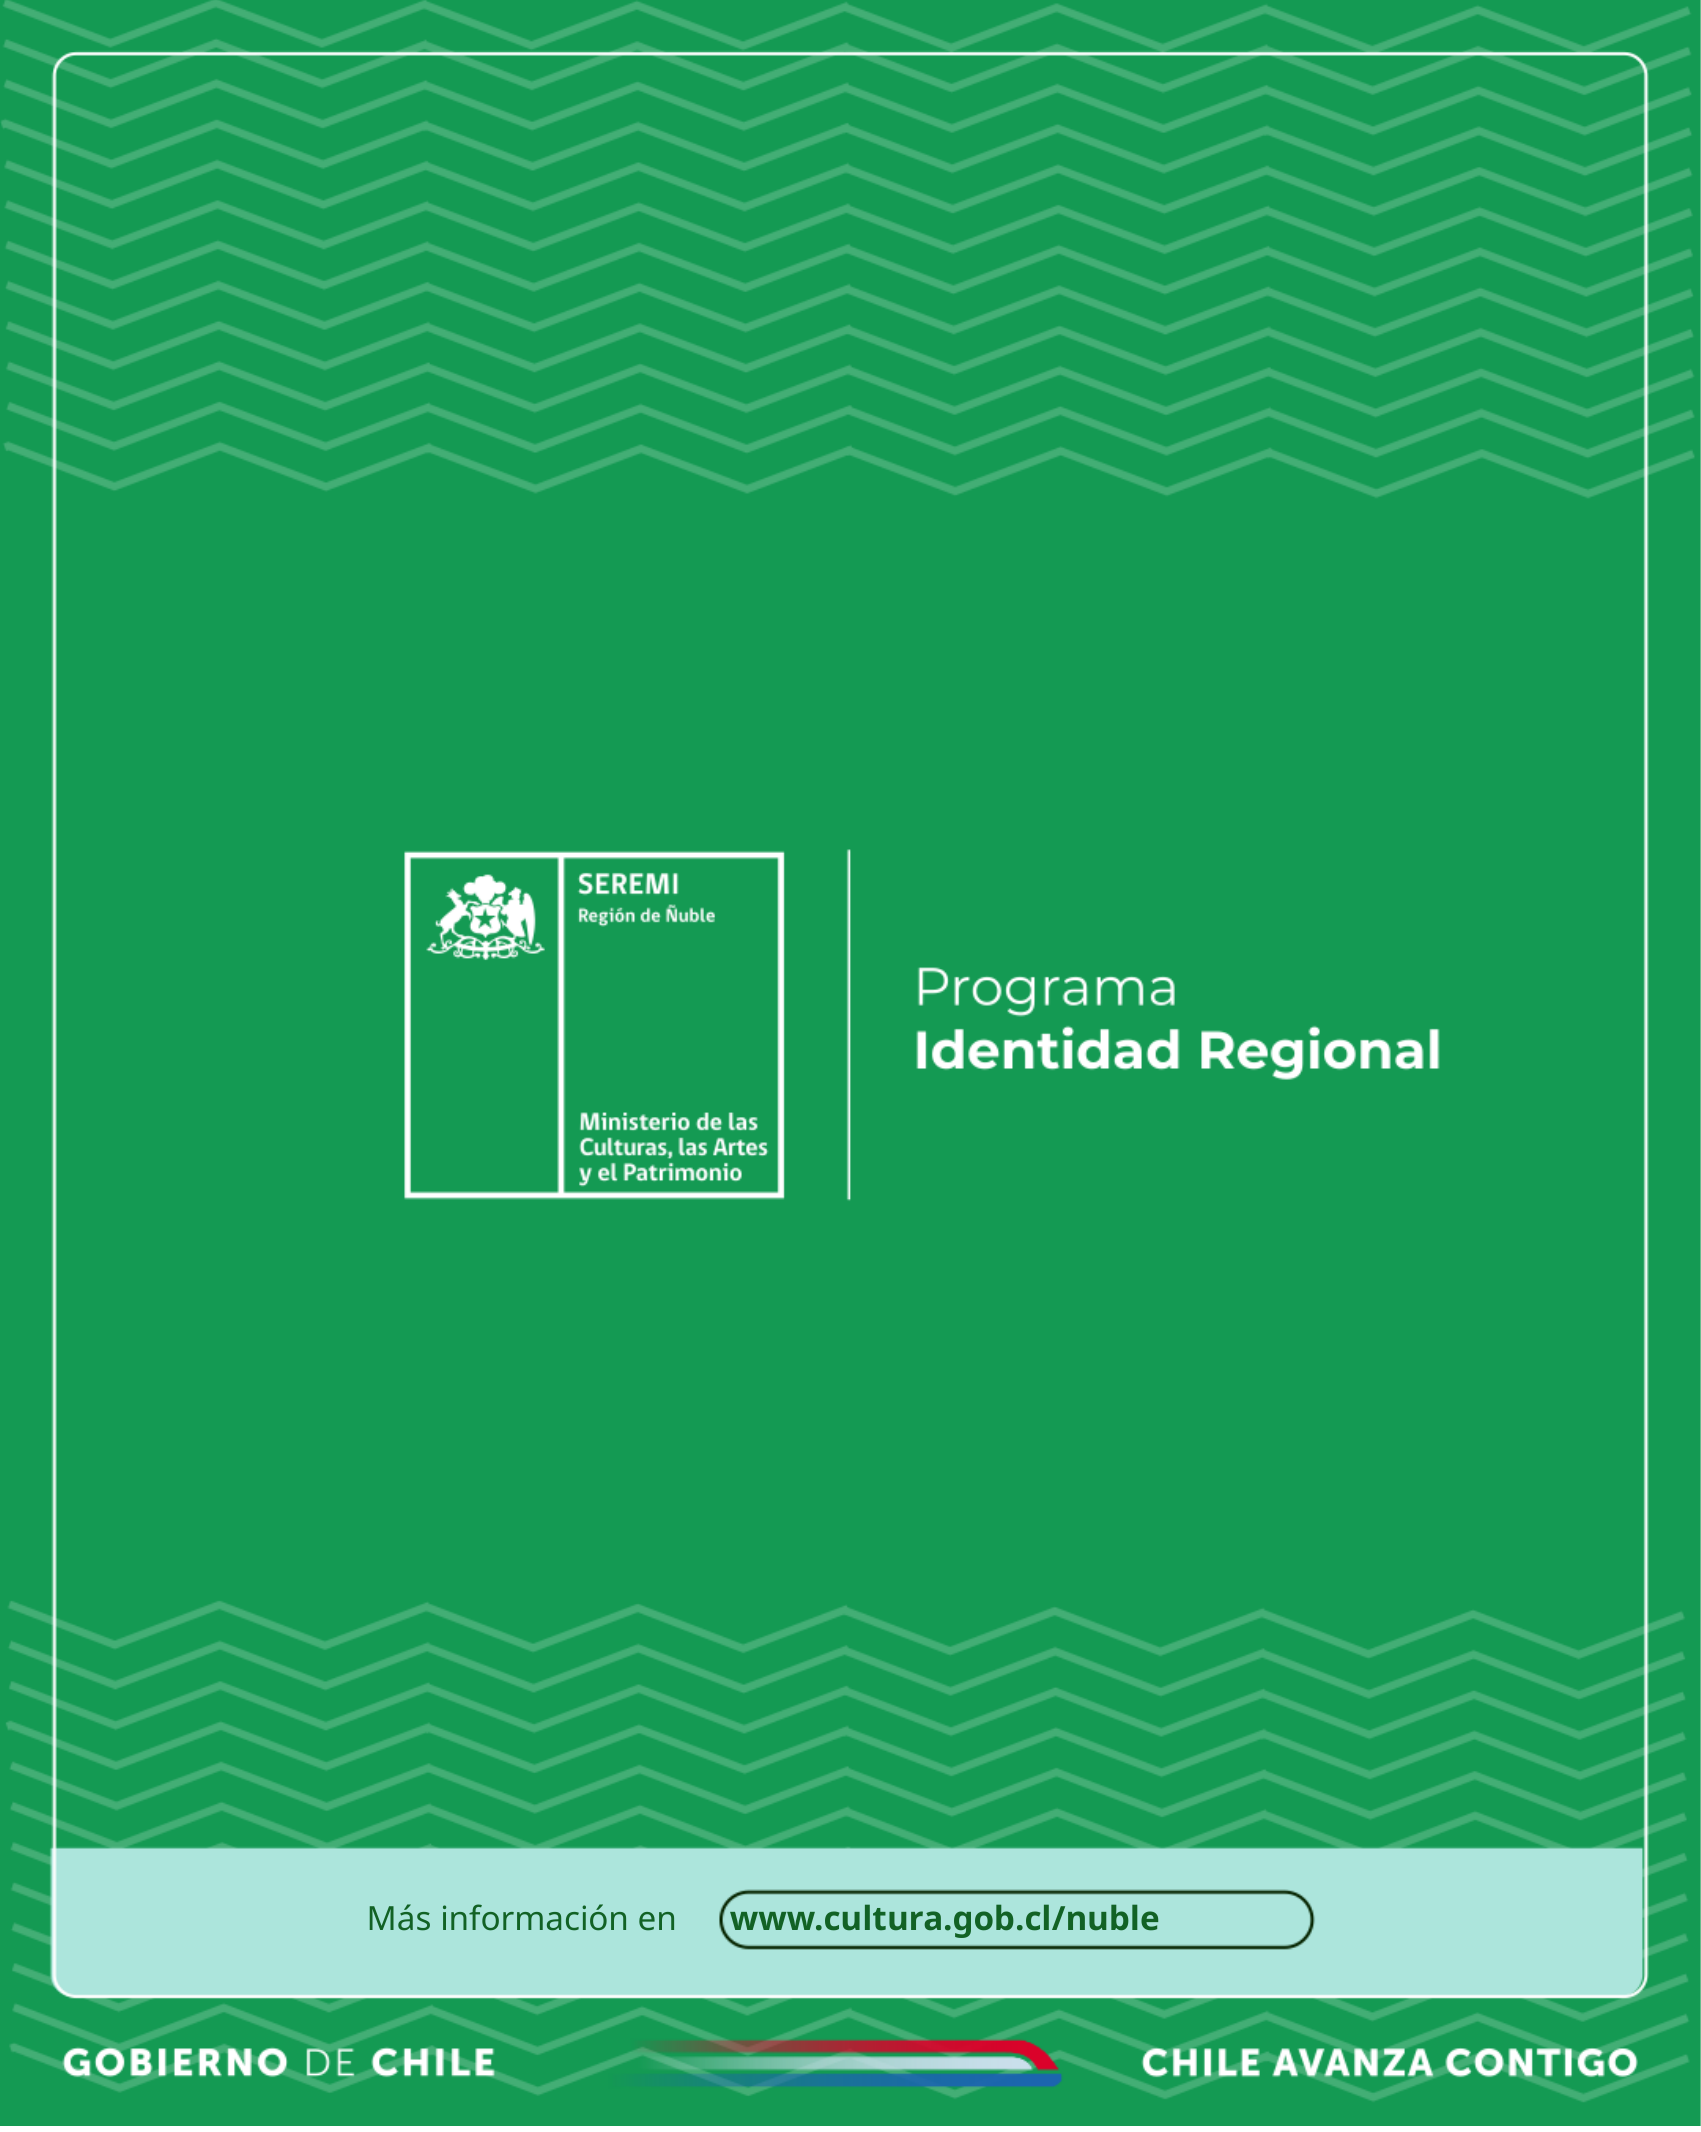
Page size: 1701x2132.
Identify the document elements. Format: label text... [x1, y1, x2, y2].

text_box Más información en www.cultura.gob.cl/nuble [351, 1889, 1373, 1945]
